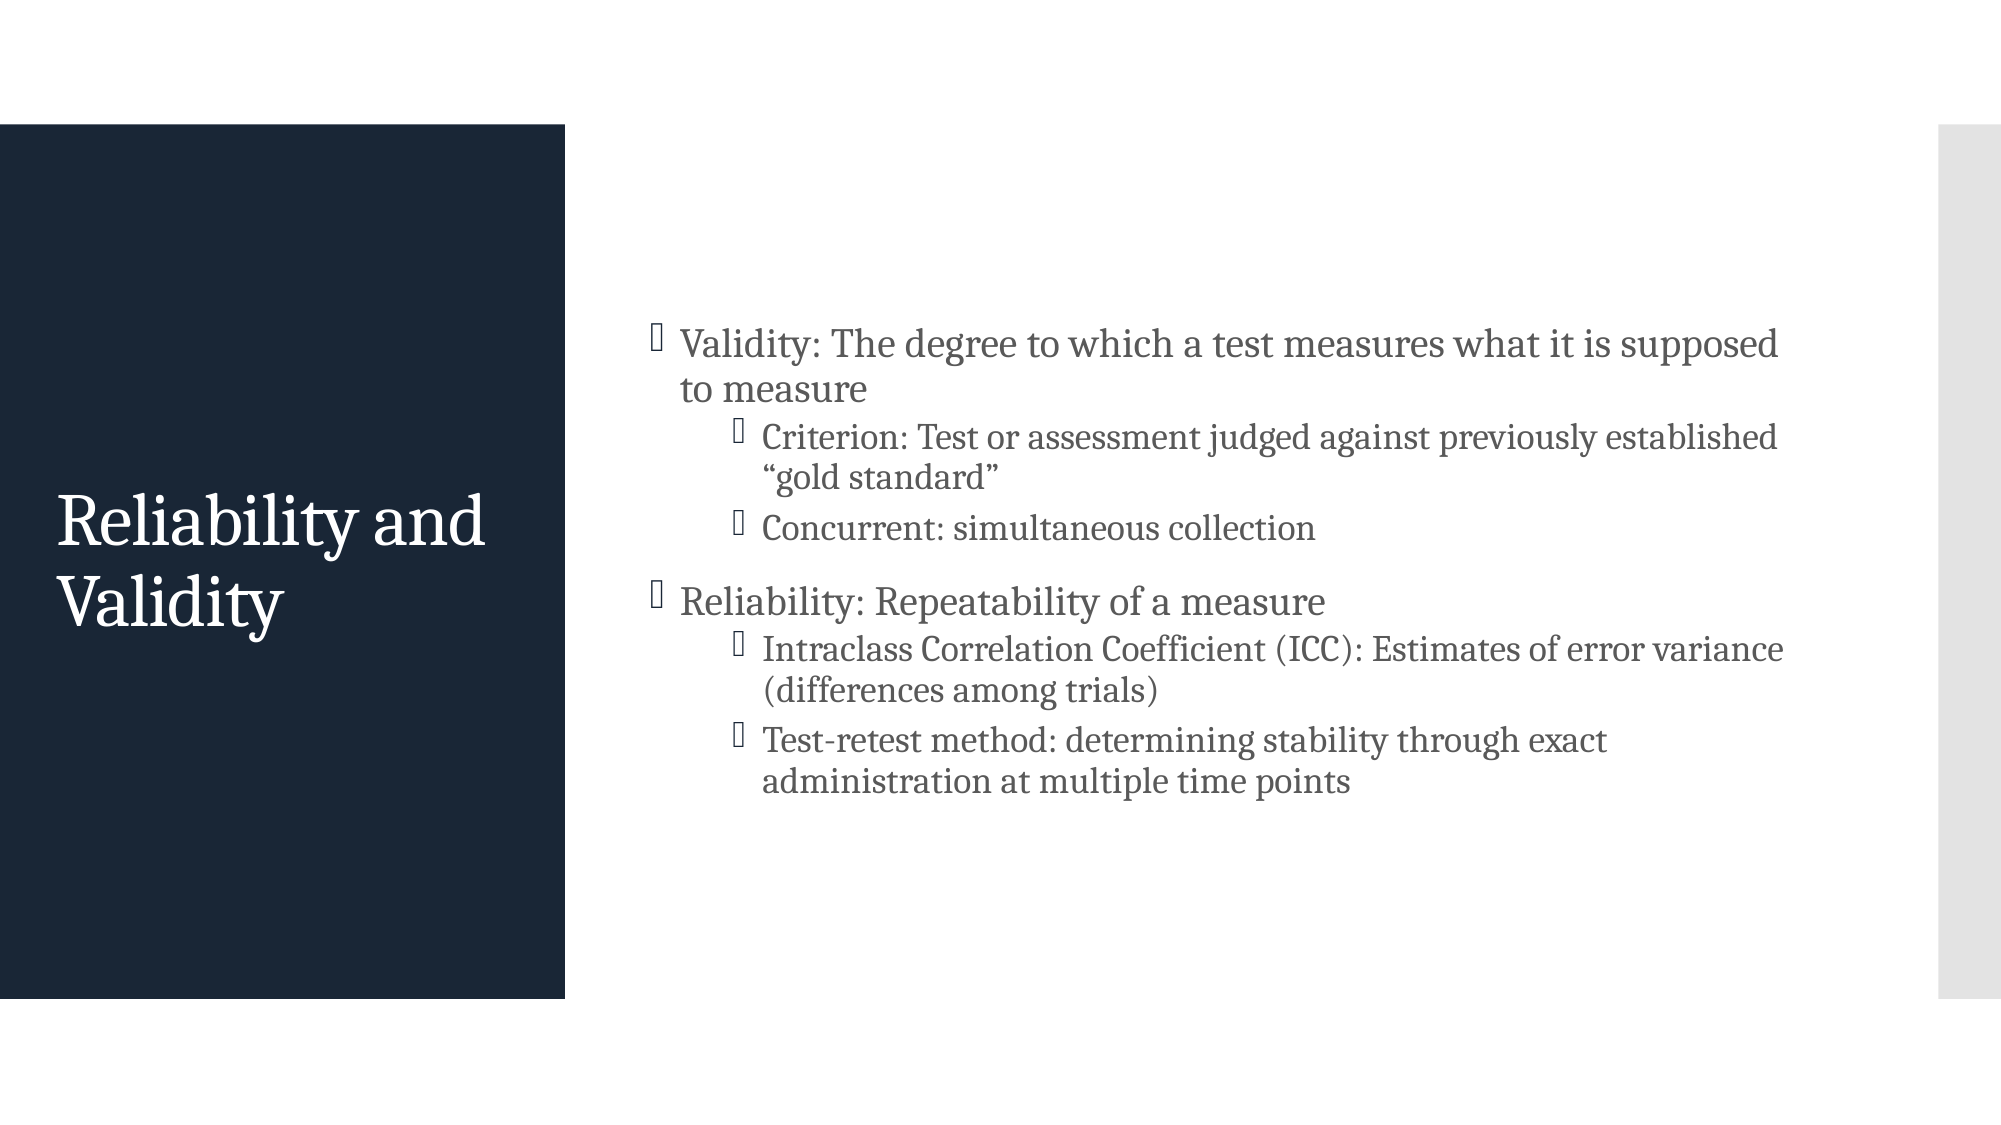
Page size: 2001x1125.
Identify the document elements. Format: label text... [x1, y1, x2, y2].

list Validity: The degree to which a test measures what it is supposed to measure Criterion: Test or assessment judged against previously established “gold standard” Concurrent: simultaneous collection Reliability: Repeatability of a measure Intraclass Correlation Coefficient (ICC): Estimates of error variance (differences among trials) Test-retest method: determining stability through exact administration at multiple time points [634, 141, 1835, 982]
title Reliability and Validity [41, 184, 525, 940]
